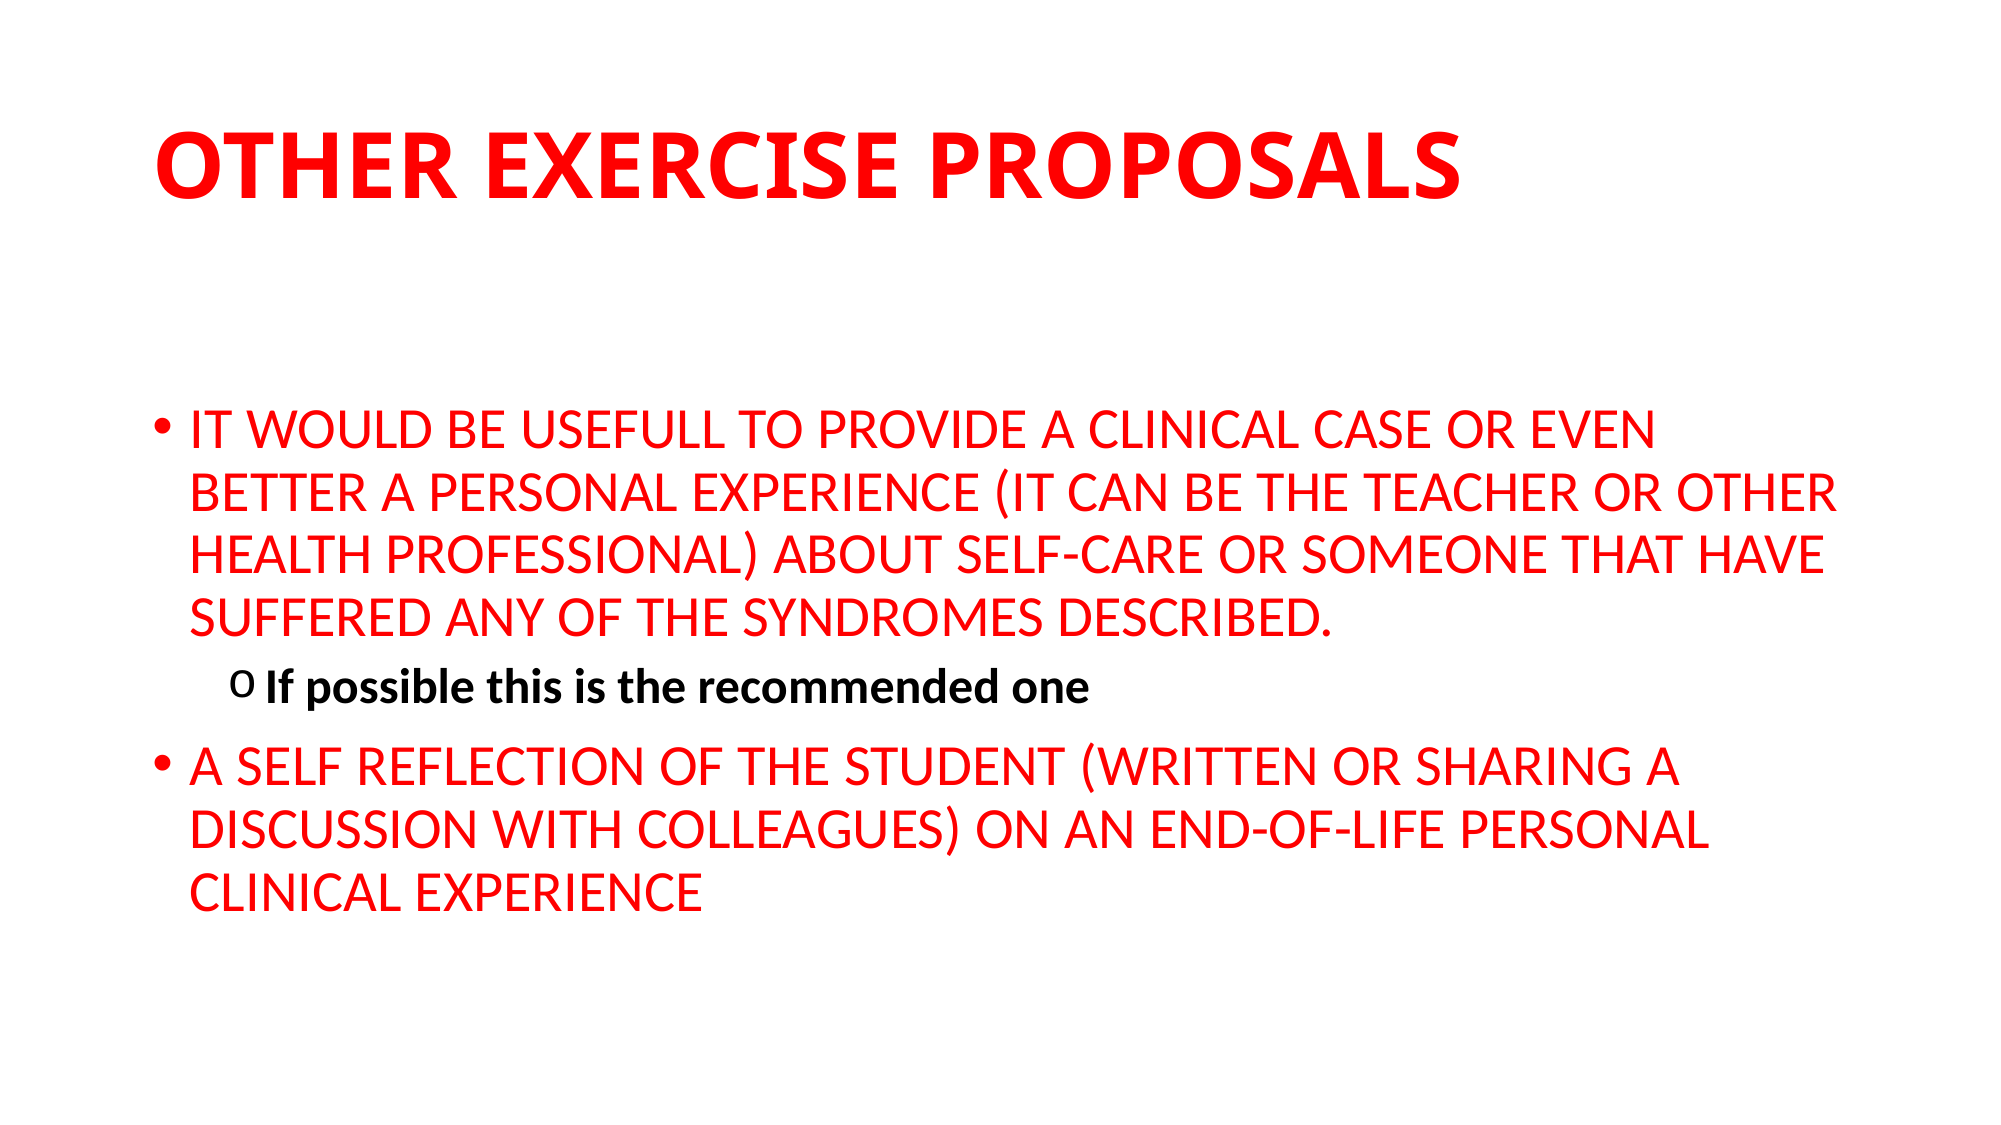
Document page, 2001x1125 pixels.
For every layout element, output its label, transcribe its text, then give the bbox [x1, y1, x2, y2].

list IT WOULD BE USEFULL TO PROVIDE A CLINICAL CASE OR EVEN BETTER A PERSONAL EXPERIENCE (IT CAN BE THE TEACHER OR OTHER HEALTH PROFESSIONAL) ABOUT SELF-CARE OR SOMEONE THAT HAVE SUFFERED ANY OF THE SYNDROMES DESCRIBED. If possible this is the recommended one A SELF REFLECTION OF THE STUDENT (WRITTEN OR SHARING A DISCUSSION WITH COLLEAGUES) ON AN END-OF-LIFE PERSONAL CLINICAL EXPERIENCE [137, 299, 1863, 1014]
title OTHER EXERCISE PROPOSALS [137, 59, 1863, 278]
